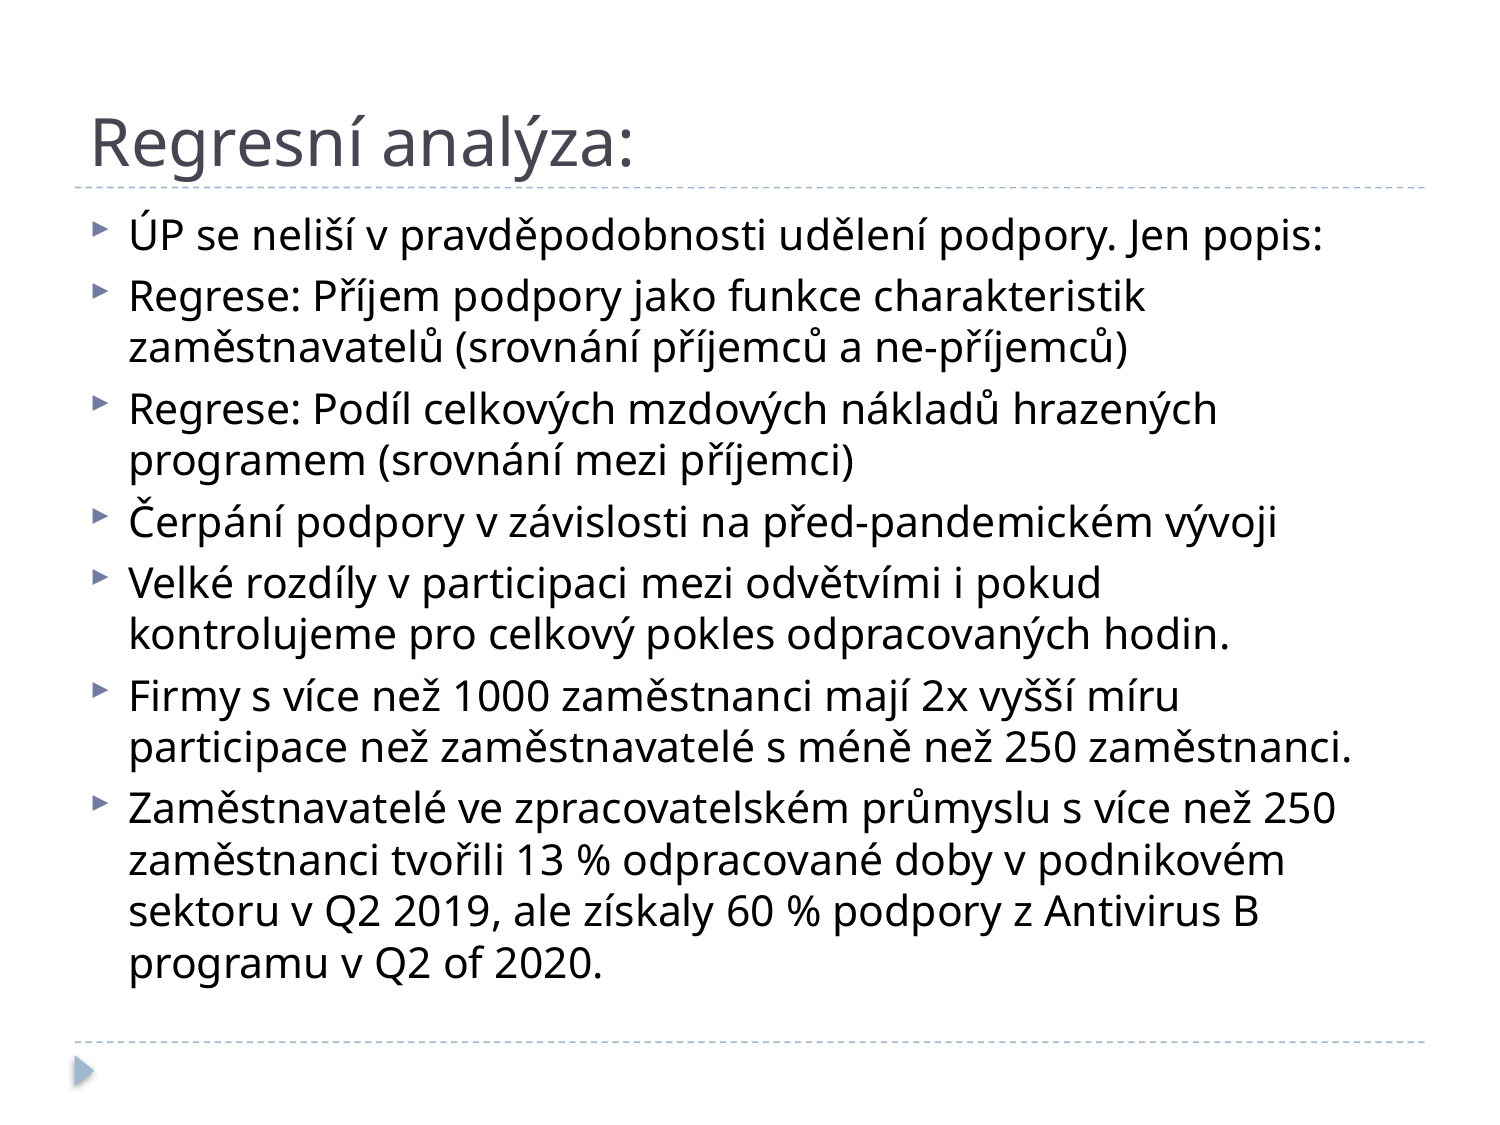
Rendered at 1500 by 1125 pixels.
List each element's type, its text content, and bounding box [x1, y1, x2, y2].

list ÚP se neliší v pravděpodobnosti udělení podpory. Jen popis: Regrese: Příjem podpory jako funkce charakteristik zaměstnavatelů (srovnání příjemců a ne-příjemců) Regrese: Podíl celkových mzdových nákladů hrazených programem (srovnání mezi příjemci) Čerpání podpory v závislosti na před-pandemickém vývoji Velké rozdíly v participaci mezi odvětvími i pokud kontrolujeme pro celkový pokles odpracovaných hodin. Firmy s více než 1000 zaměstnanci mají 2x vyšší míru participace než zaměstnavatelé s méně než 250 zaměstnanci. Zaměstnavatelé ve zpracovatelském průmyslu s více než 250 zaměstnanci tvořili 13 % odpracované doby v podnikovém sektoru v Q2 2019, ale získaly 60 % podpory z Antivirus B programu v Q2 of 2020. [75, 200, 1388, 1010]
title Regresní analýza: [75, 24, 1425, 188]
